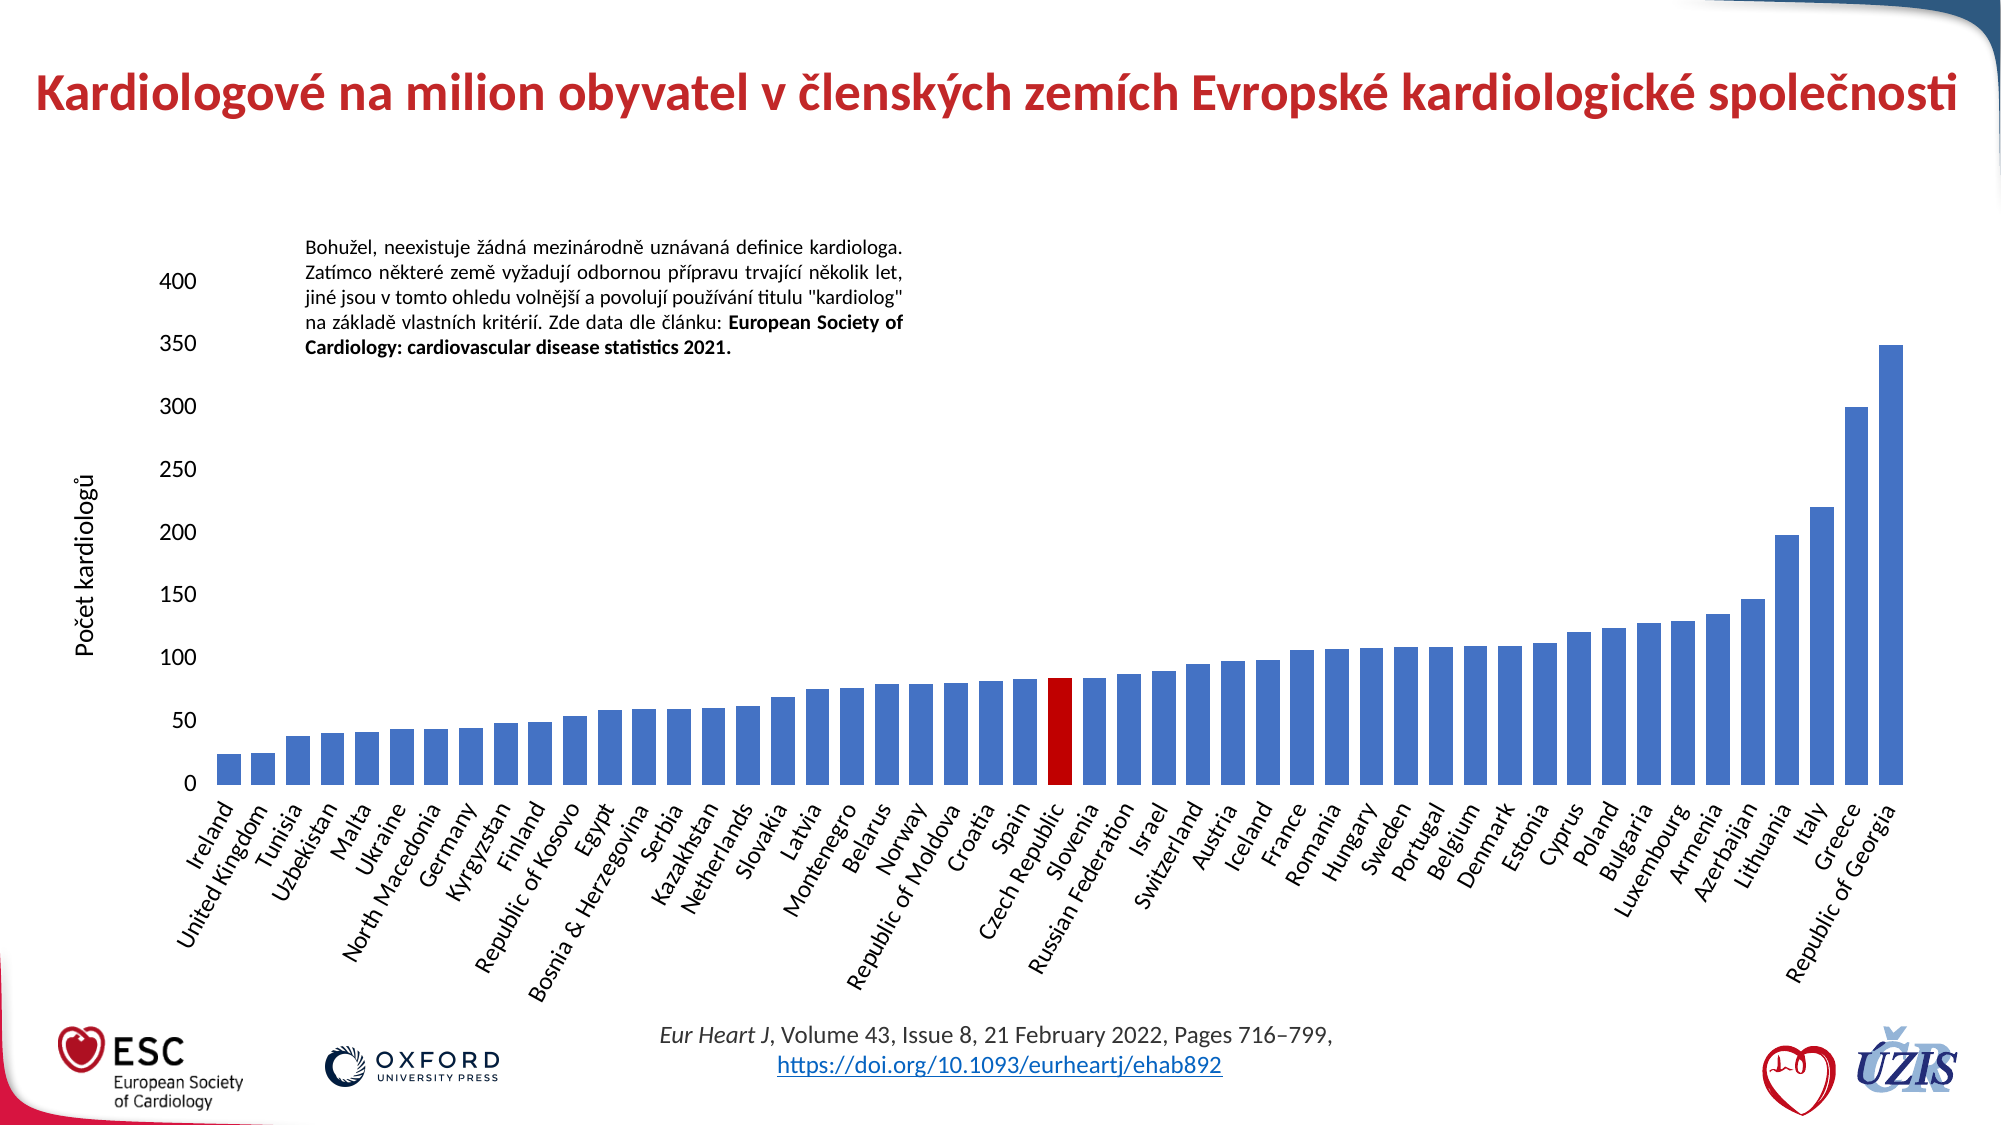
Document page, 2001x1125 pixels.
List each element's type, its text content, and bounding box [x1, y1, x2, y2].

chart [122, 254, 1945, 1023]
picture [58, 1026, 243, 1111]
title Kardiologové na milion obyvatel v členských zemích Evropské kardiologické společnosti [21, 38, 1979, 150]
text_box Eur Heart J, Volume 43, Issue 8, 21 February 2022, Pages 716–799, https://doi.org/10.1093/eurheartj/ehab892 [581, 1023, 1419, 1125]
text_box Bohužel, neexistuje žádná mezinárodně uznávaná definice kardiologa. Zatímco některé země vyžadují odbornou přípravu trvající několik let, jiné jsou v tomto ohledu volnější a povolují používání titulu "kardiolog" na základě vlastních kritérií. Zde data dle článku: European Society of Cardiology: cardiovascular disease statistics 2021. [290, 226, 918, 254]
picture [325, 1046, 499, 1087]
text_box Počet kardiologů [58, 453, 106, 673]
